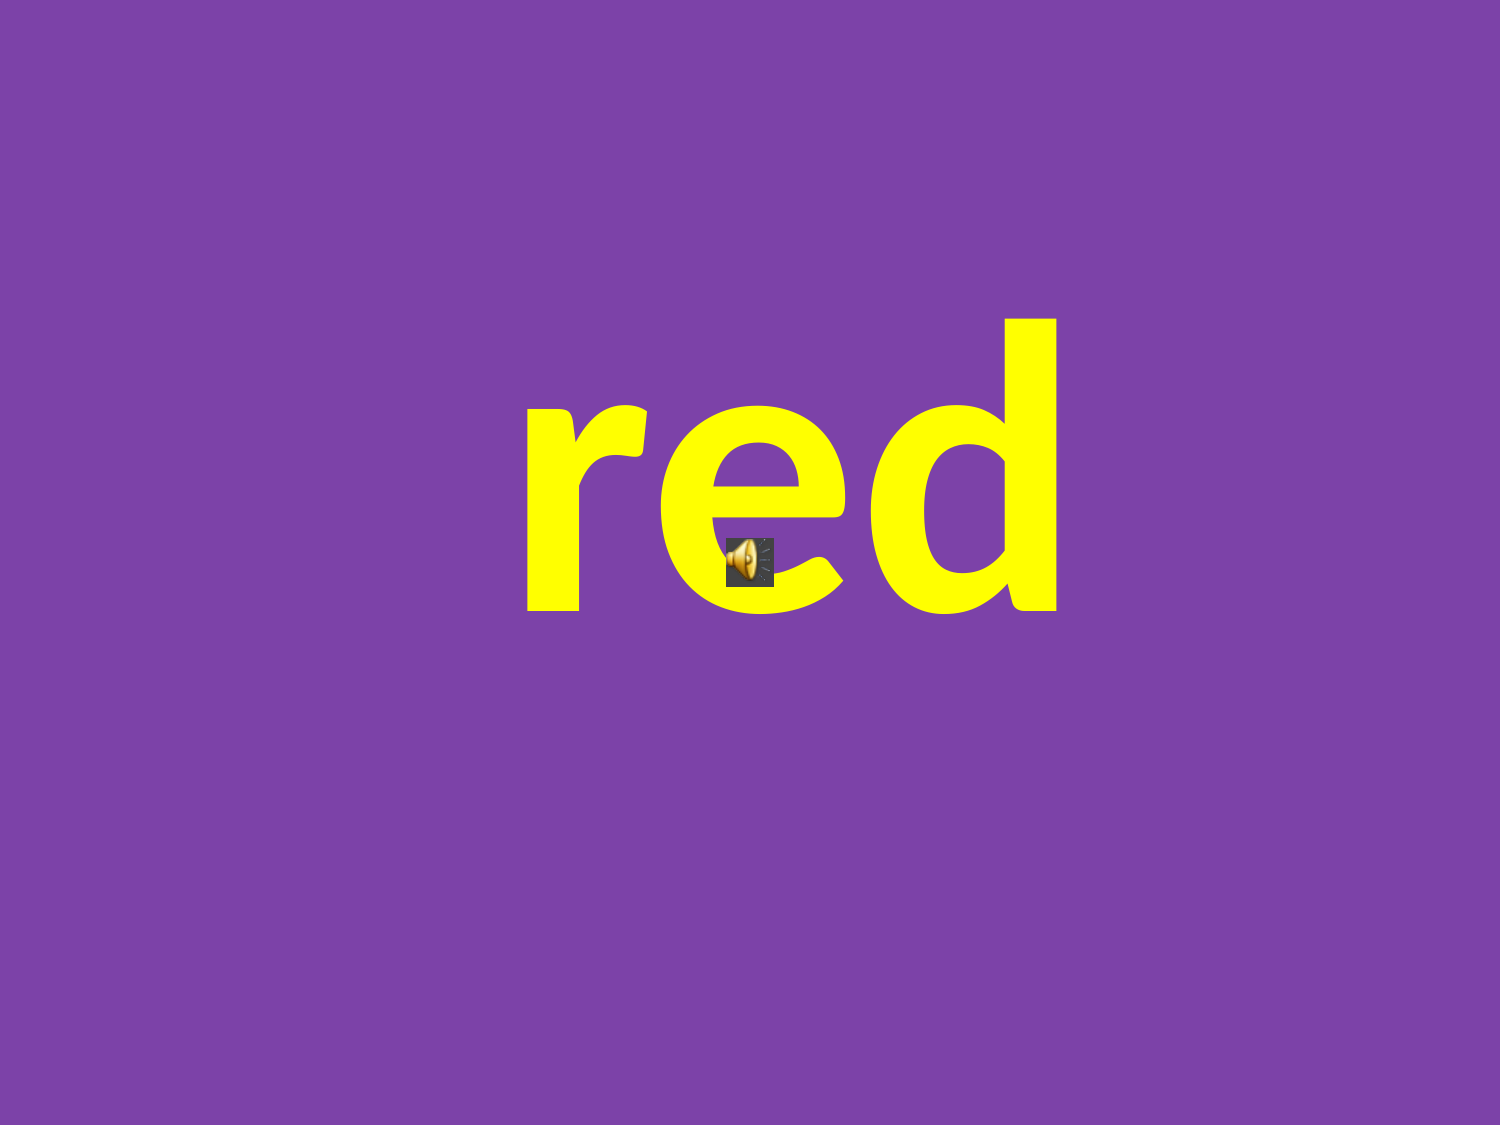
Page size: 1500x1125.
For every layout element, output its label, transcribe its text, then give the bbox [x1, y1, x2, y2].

picture [724, 537, 776, 588]
text_box red [199, 187, 1388, 703]
